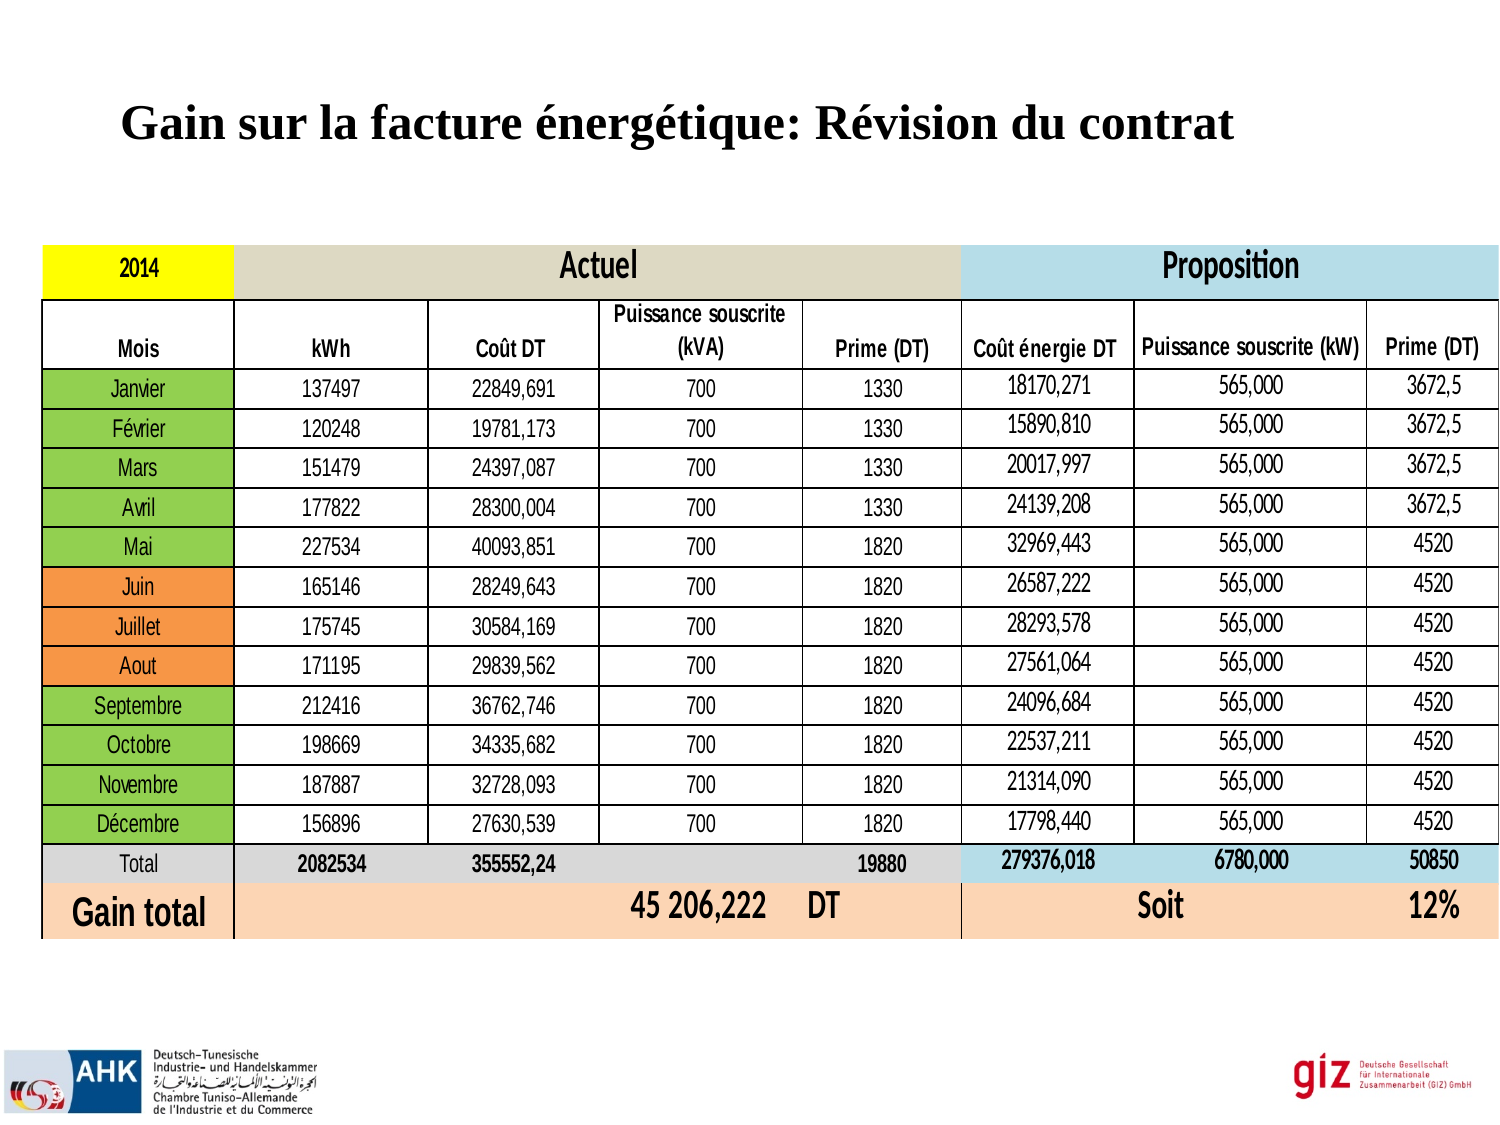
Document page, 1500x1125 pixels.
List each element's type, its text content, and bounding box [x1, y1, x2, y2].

picture [3, 1049, 317, 1114]
text_box Gain sur la facture énergétique: Révision du contrat [105, 81, 1412, 157]
picture [41, 243, 1500, 941]
picture [1275, 1031, 1500, 1125]
